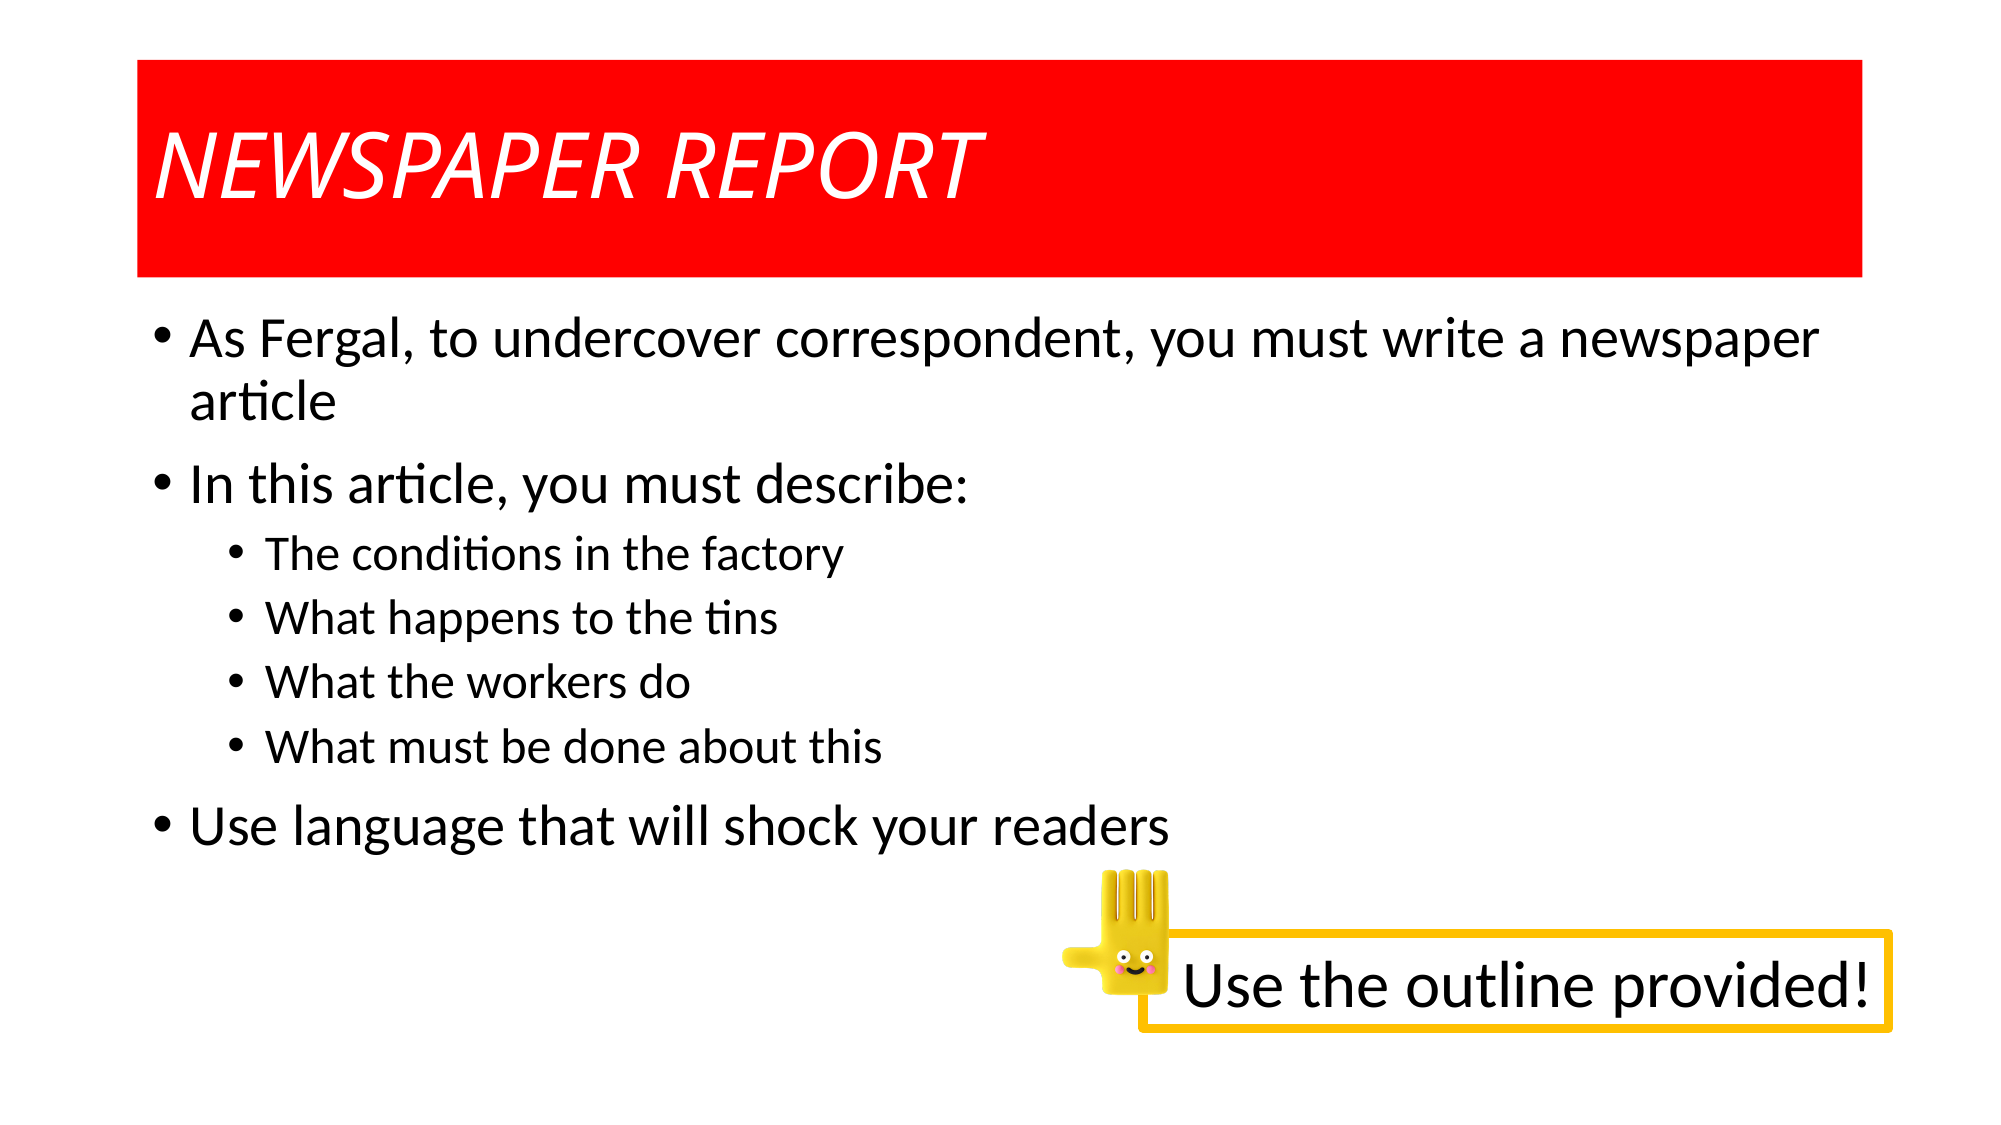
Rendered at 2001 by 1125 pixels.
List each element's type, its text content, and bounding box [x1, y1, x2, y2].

text_box Use the outline provided! [1143, 933, 1889, 1029]
title NEWSPAPER REPORT [137, 59, 1863, 278]
picture [1058, 867, 1192, 1000]
list As Fergal, to undercover correspondent, you must write a newspaper article In this article, you must describe: The conditions in the factory What happens to the tins What the workers do What must be done about this Use language that will shock your readers [137, 299, 1863, 895]
